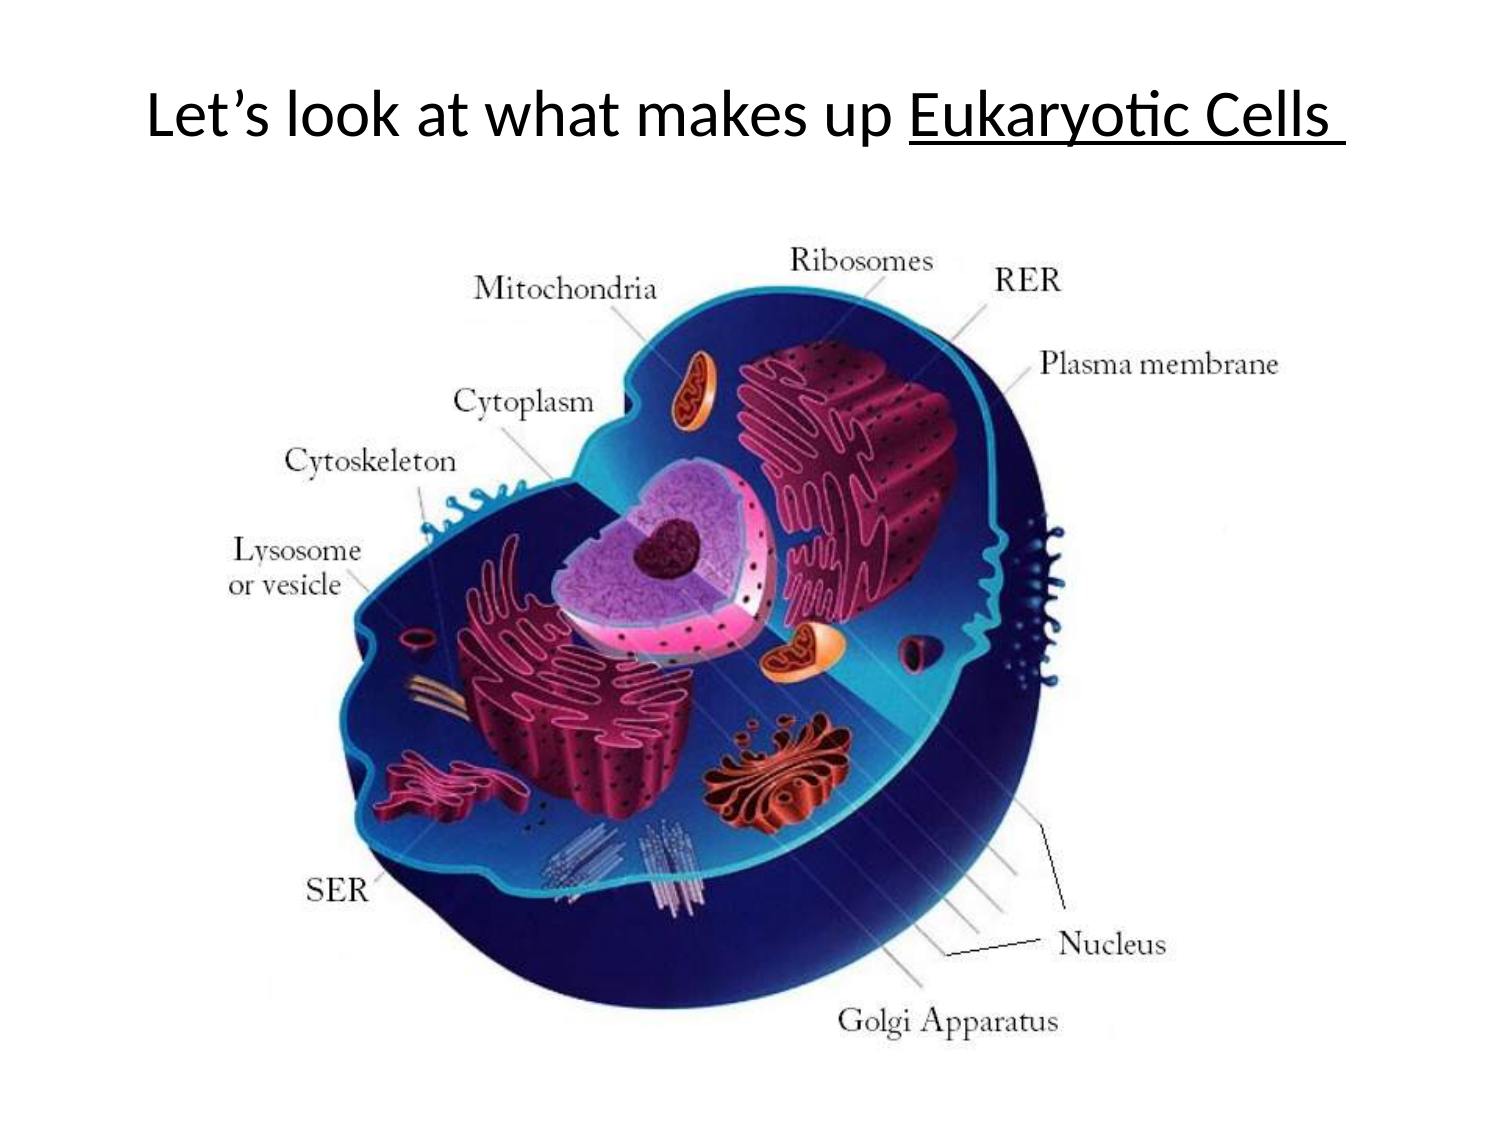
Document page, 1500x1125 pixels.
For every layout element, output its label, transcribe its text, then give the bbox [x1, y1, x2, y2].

picture [213, 224, 1287, 1058]
list Let’s look at what makes up Eukaryotic Cells [131, 62, 1369, 200]
